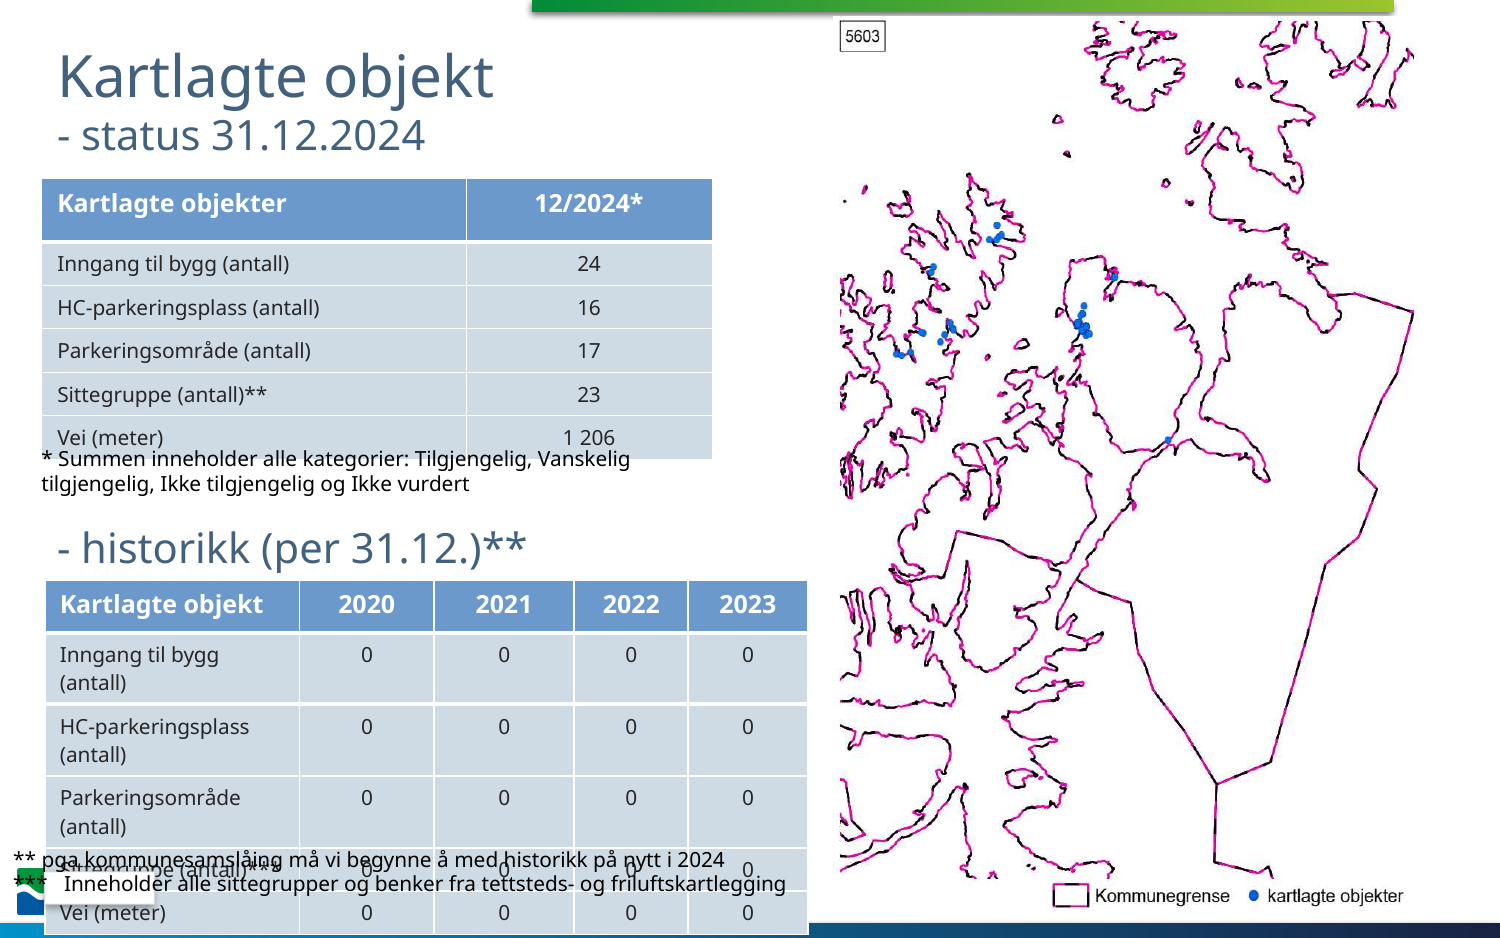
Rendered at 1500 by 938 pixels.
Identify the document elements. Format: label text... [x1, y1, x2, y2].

table_header 12/2024* [467, 179, 712, 240]
table_cell 0 [689, 706, 807, 775]
text_box Kartlagte objekt - status 31.12.2024 [42, 24, 828, 167]
table_cell 0 [300, 904, 433, 934]
table_cell 0 [575, 635, 687, 702]
table_cell 0 [689, 635, 807, 702]
table_cell 0 [575, 777, 687, 838]
table_cell 0 [802, 849, 807, 890]
table_cell HC-parkeringsplass (antall) [42, 286, 466, 328]
picture [833, 16, 1419, 913]
table_header 2021 [435, 581, 573, 631]
table_cell Inngang til bygg (antall) [42, 244, 466, 285]
table_cell 0 [689, 892, 807, 934]
table_cell 0 [300, 706, 433, 775]
table_cell 0 [300, 635, 433, 702]
table_header 2023 [689, 581, 807, 631]
table_header 2022 [575, 581, 687, 631]
table_cell 0 [435, 904, 573, 934]
table_header Kartlagte objekter [42, 179, 466, 240]
text_box - historikk (per 31.12.)** [42, 496, 828, 580]
table_header Kartlagte objekt [46, 581, 299, 631]
table_cell HC-parkeringsplass (antall) [46, 706, 299, 775]
table_cell 17 [467, 329, 712, 372]
table_cell 0 [435, 635, 573, 702]
table_cell 24 [467, 244, 712, 285]
table_cell 0 [300, 777, 433, 838]
table_header 2020 [300, 581, 433, 631]
table_cell 0 [575, 706, 687, 775]
table_cell Inngang til bygg (antall) [46, 635, 299, 702]
table_cell Vei (meter) [42, 416, 466, 438]
table_cell 0 [689, 777, 807, 847]
table_cell 23 [467, 373, 712, 415]
table_cell 1 206 [467, 416, 712, 459]
table_cell Sittegruppe (antall)** [42, 373, 466, 415]
table_cell 16 [467, 286, 712, 328]
table_cell 0 [575, 904, 687, 934]
table_cell 0 [435, 777, 573, 838]
table_cell Vei (meter) [46, 904, 299, 934]
table_cell Parkeringsområde (antall) [42, 329, 466, 372]
text_box ** pga kommunesamslåing må vi begynne å med historikk på nytt i 2024 *** Inneholder alle sittegrupper og benker fra tettsteds- og friluftskartlegging [0, 838, 802, 904]
table_cell 0 [435, 706, 573, 775]
text_box * Summen inneholder alle kategorier: Tilgjengelig, Vanskelig tilgjengelig, Ikke tilgjengelig og Ikke vurdert [26, 438, 711, 504]
table_cell Parkeringsområde (antall) [46, 777, 299, 838]
